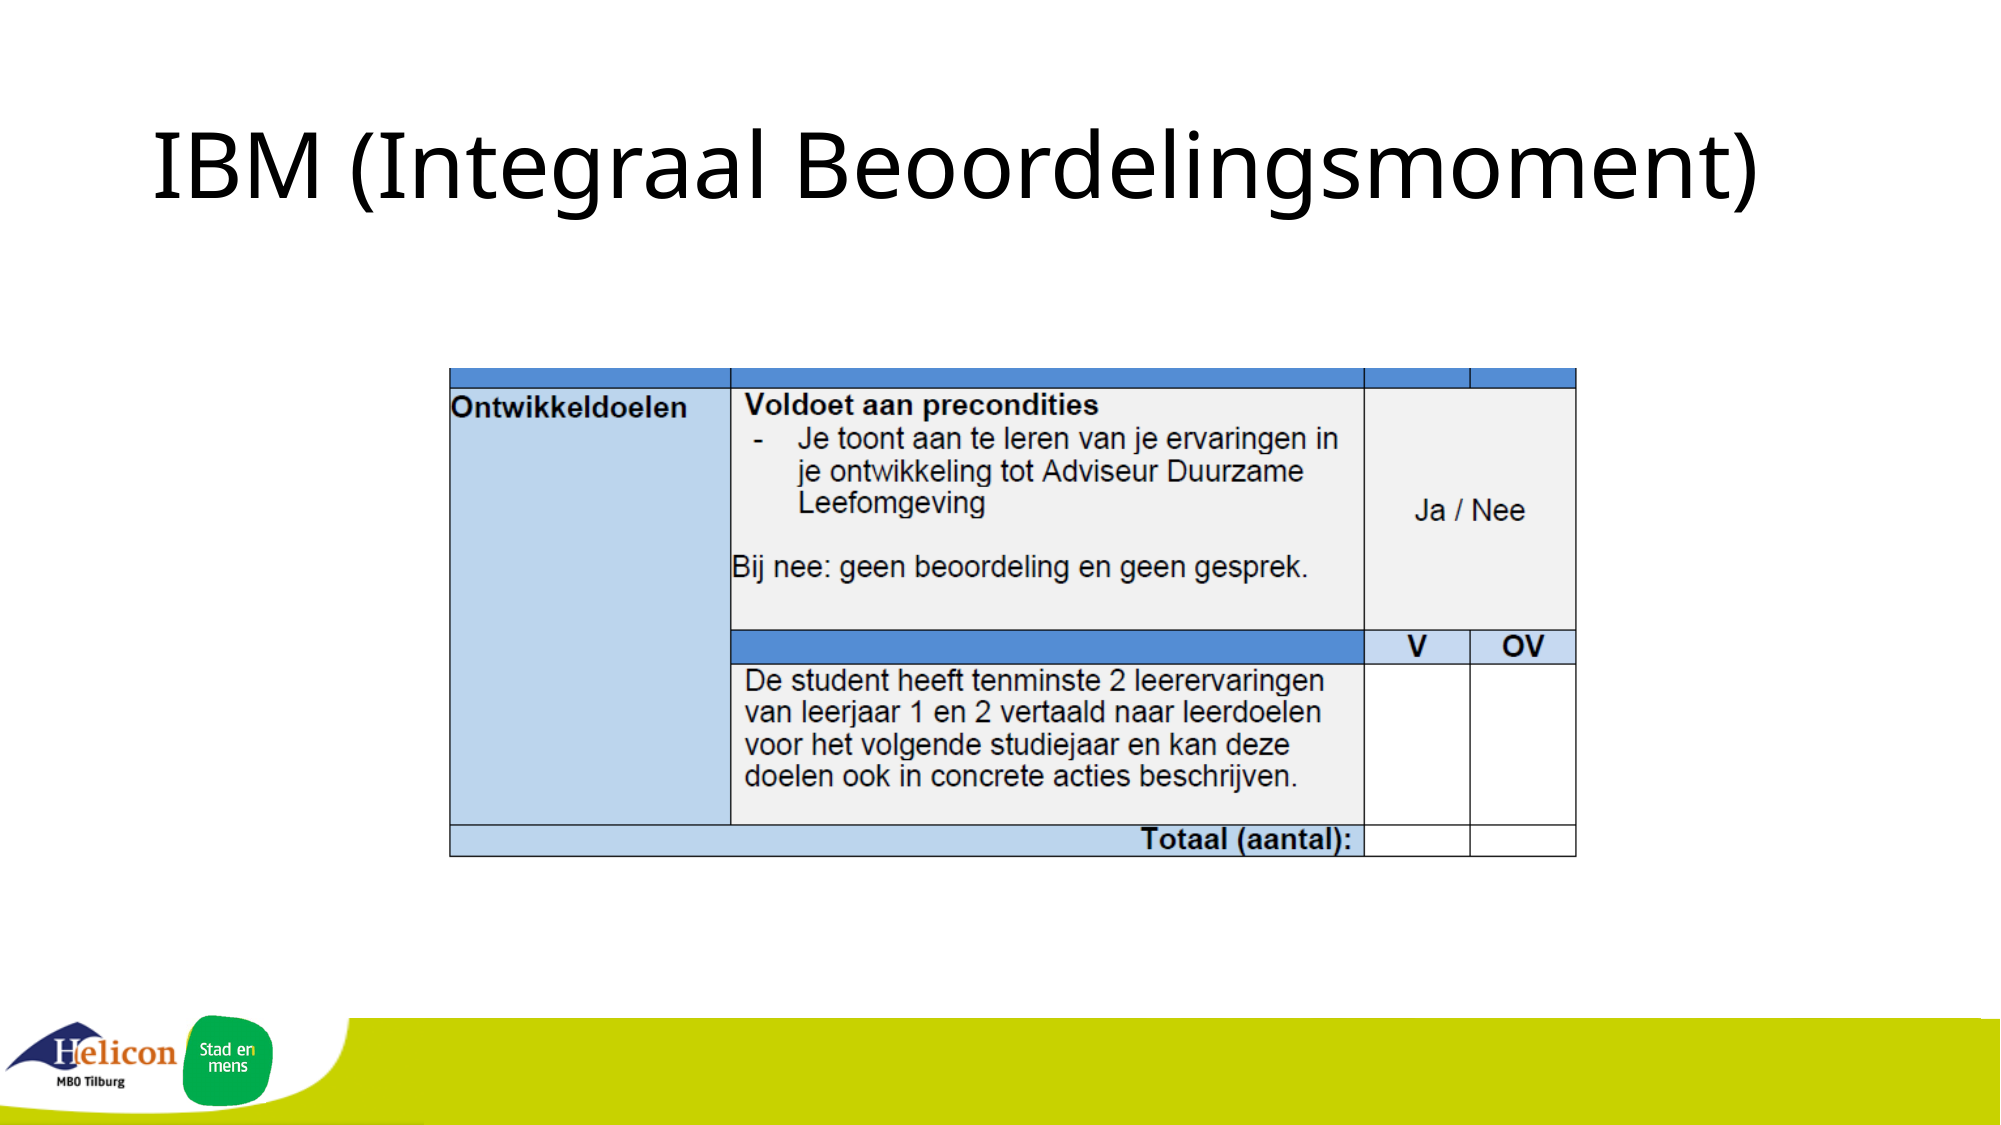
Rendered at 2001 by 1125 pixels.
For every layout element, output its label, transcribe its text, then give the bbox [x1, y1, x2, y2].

picture [405, 368, 1595, 882]
picture [0, 1013, 424, 1125]
title IBM (Integraal Beoordelingsmoment) [137, 59, 1863, 278]
